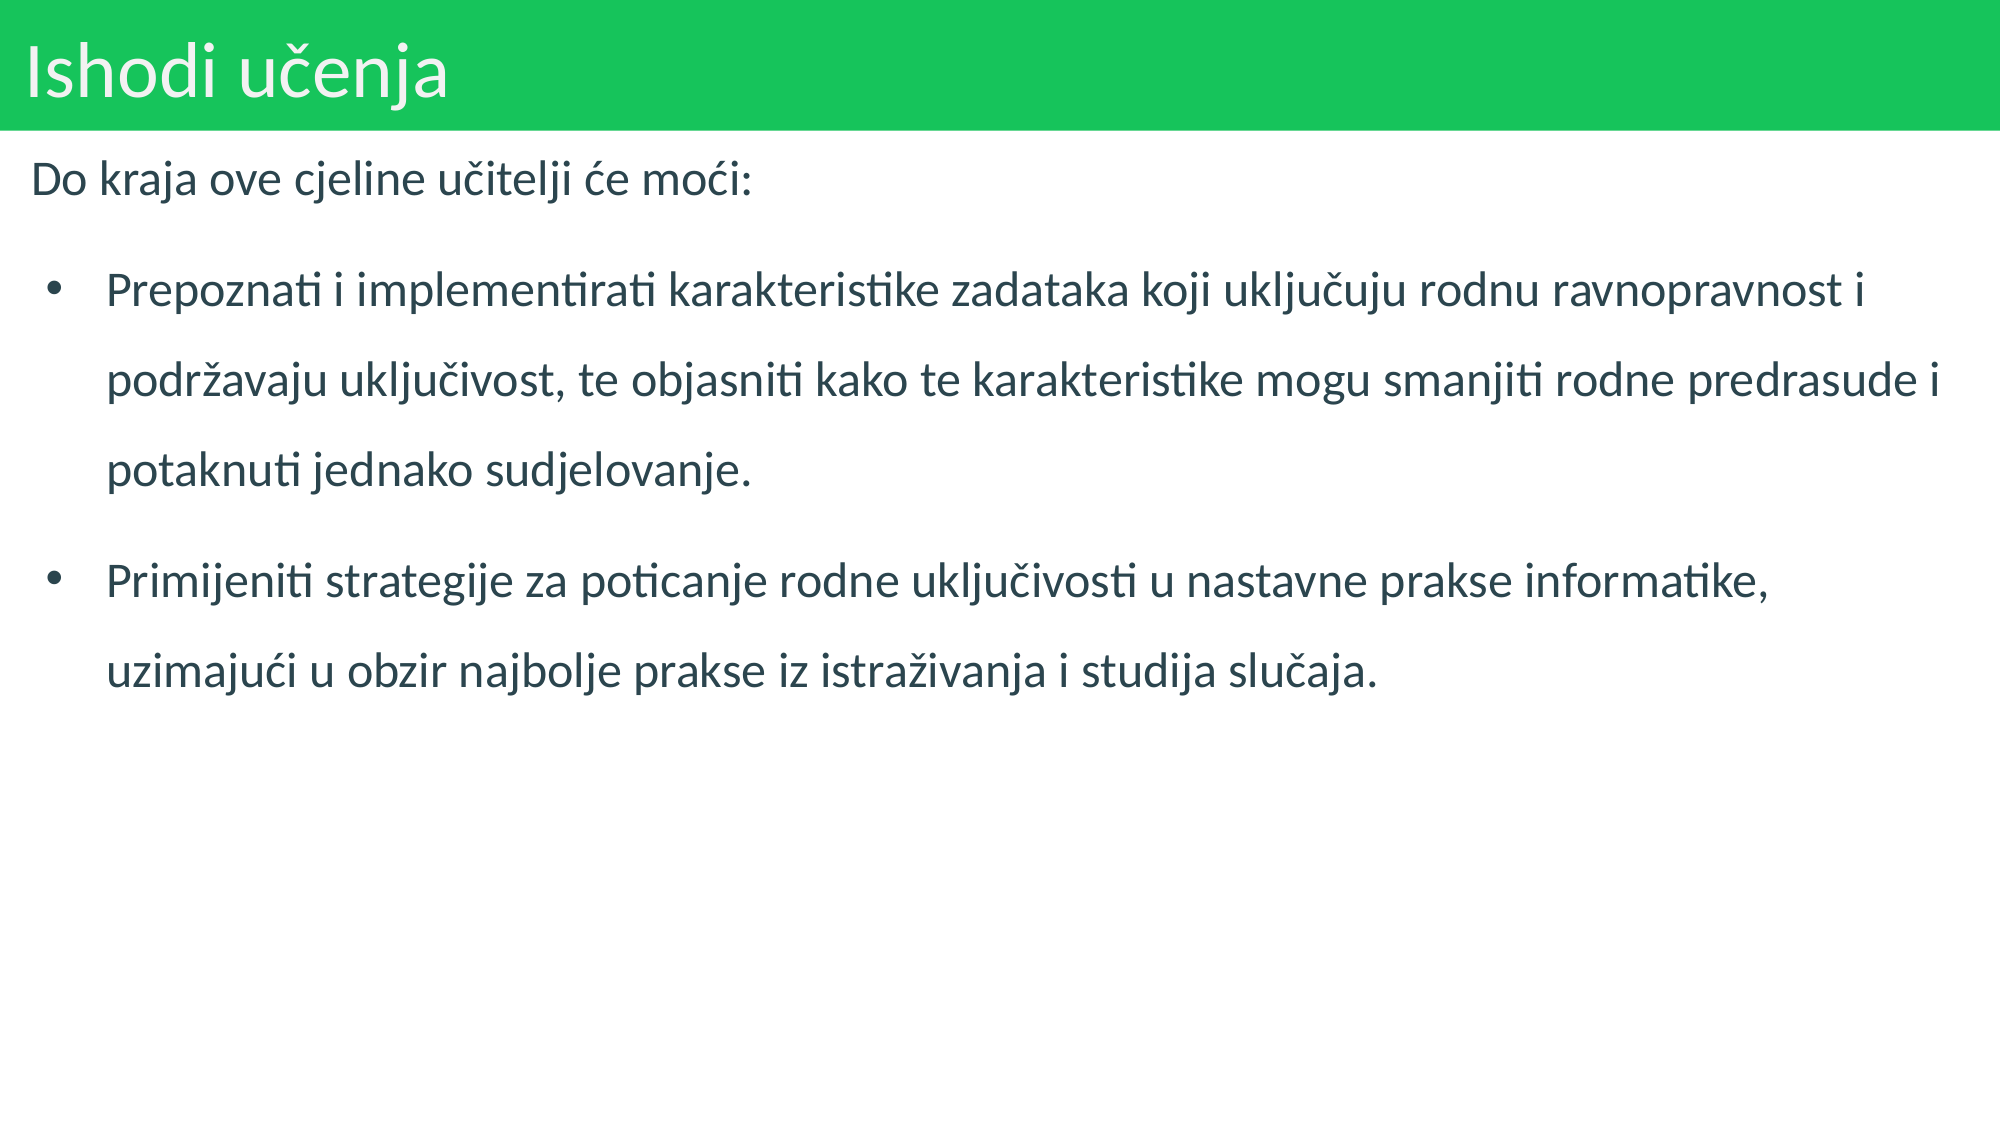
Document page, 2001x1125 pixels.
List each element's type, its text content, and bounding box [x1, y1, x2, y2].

list Do kraja ove cjeline učitelji će moći: Prepoznati i implementirati karakteristike zadataka koji uključuju rodnu ravnopravnost i podržavaju uključivost, te objasniti kako te karakteristike mogu smanjiti rodne predrasude i potaknuti jednako sudjelovanje. Primijeniti strategije za poticanje rodne uključivosti u nastavne prakse informatike, uzimajući u obzir najbolje prakse iz istraživanja i studija slučaja. [16, 144, 1976, 1108]
title Ishodi učenja [16, 13, 1976, 131]
